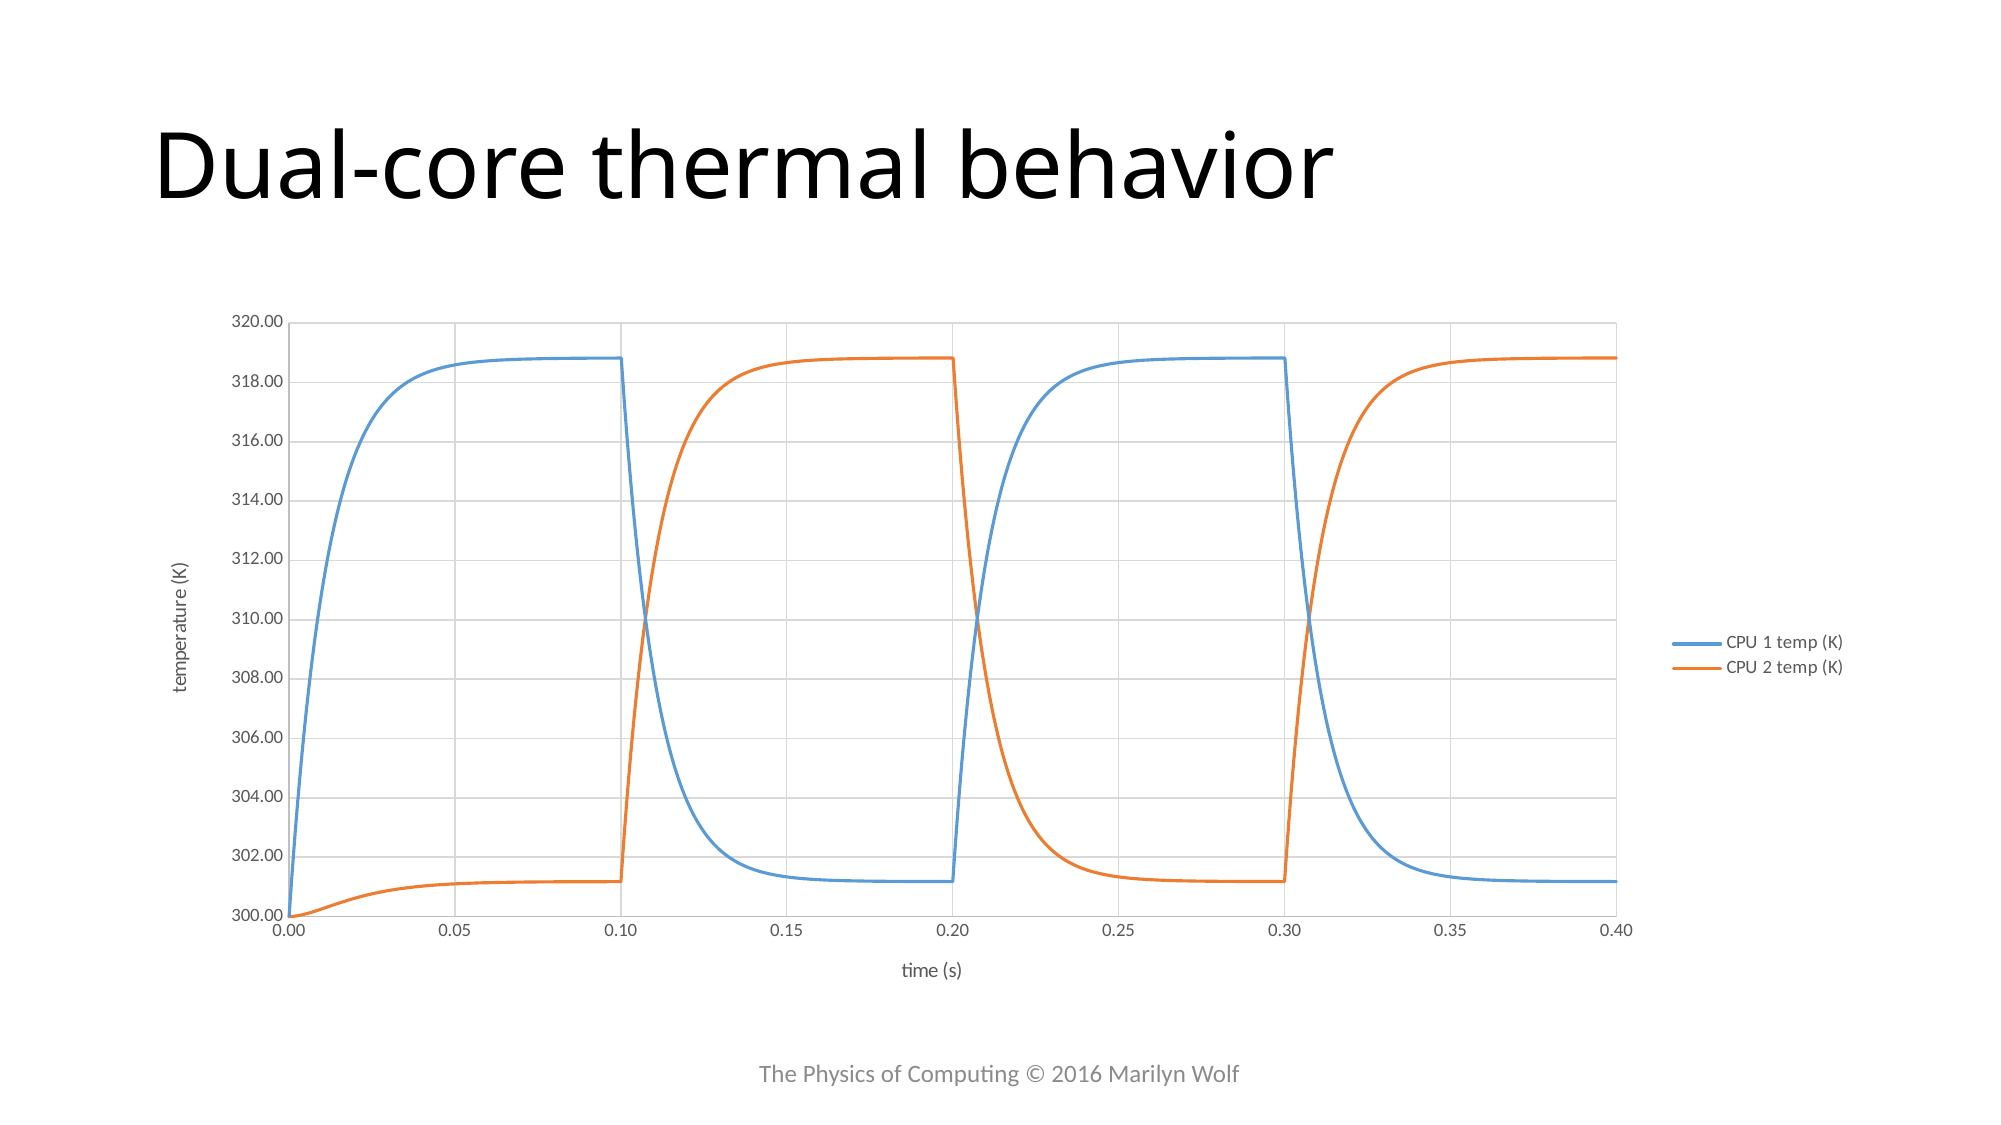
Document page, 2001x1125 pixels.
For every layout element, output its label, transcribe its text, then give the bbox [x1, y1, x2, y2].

footer The Physics of Computing © 2016 Marilyn Wolf [662, 1042, 1338, 1103]
title Dual-core thermal behavior [137, 59, 1863, 278]
chart [137, 299, 1863, 1014]
